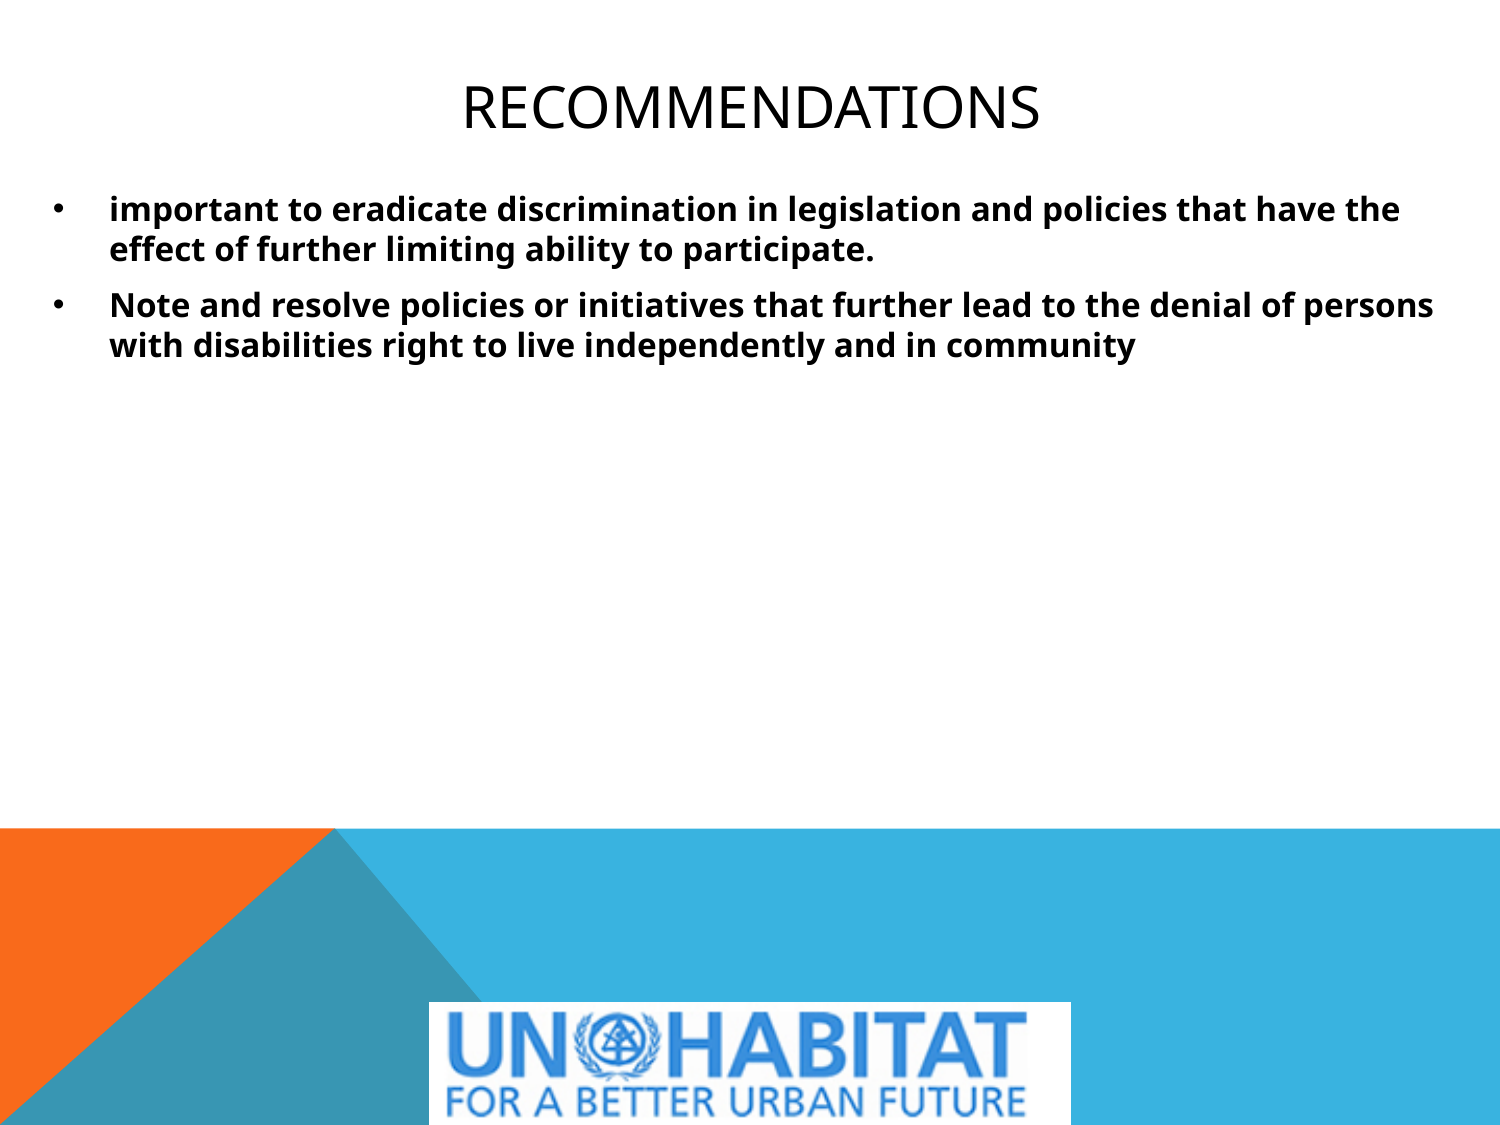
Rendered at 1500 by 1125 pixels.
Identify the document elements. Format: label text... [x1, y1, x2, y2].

list important to eradicate discrimination in legislation and policies that have the effect of further limiting ability to participate. Note and resolve policies or initiatives that further lead to the denial of persons with disabilities right to live independently and in community [37, 180, 1461, 822]
picture [428, 1002, 1071, 1125]
title RECOMMENDATIONS [135, 60, 1369, 150]
